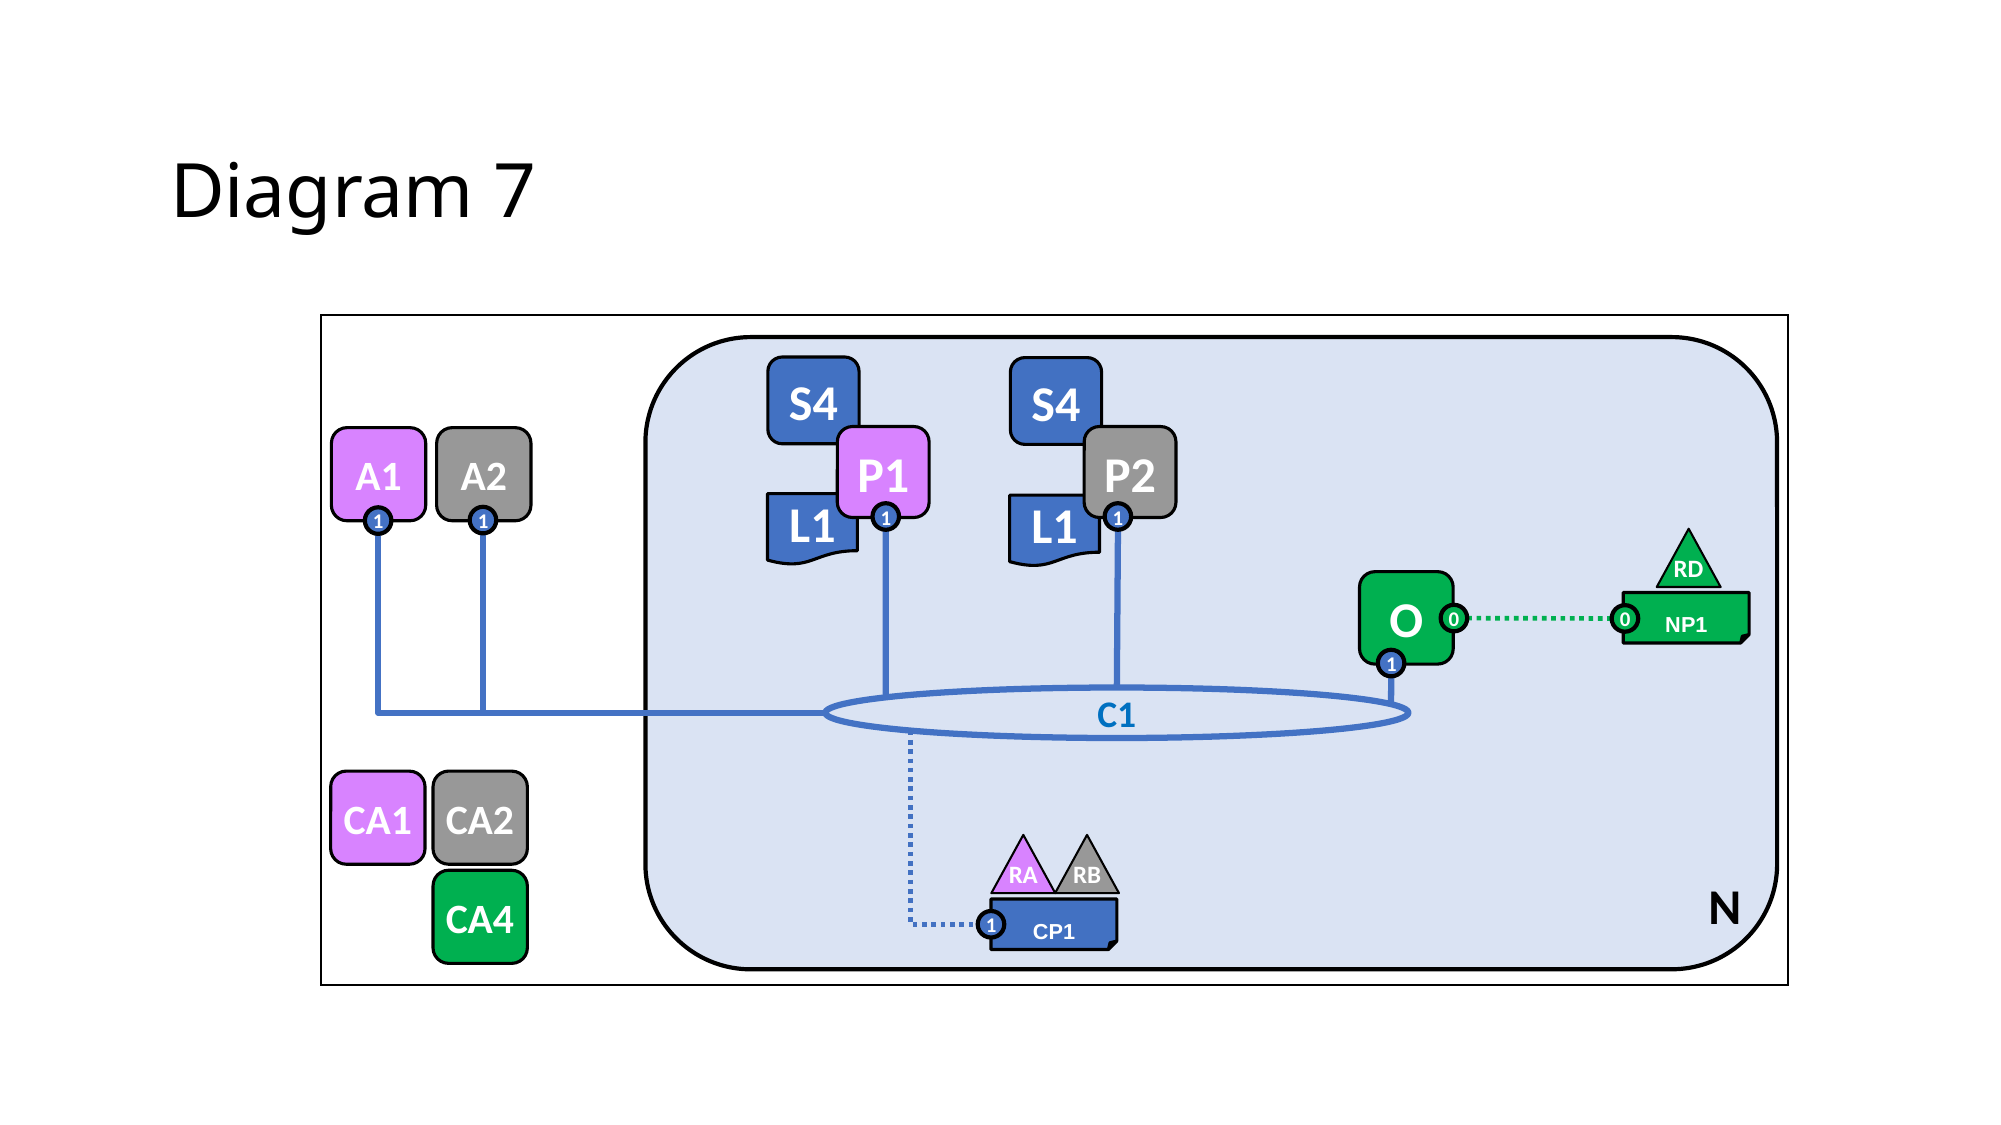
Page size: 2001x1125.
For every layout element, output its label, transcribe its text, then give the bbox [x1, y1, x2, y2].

text_box CA1 [328, 768, 428, 867]
text_box 0 [1610, 604, 1640, 633]
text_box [512, 399, 692, 848]
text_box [564, 451, 744, 795]
text_box C1 [824, 685, 1411, 741]
text_box 0 [1439, 604, 1468, 633]
text_box CA2 [430, 768, 530, 867]
text_box O [1357, 569, 1456, 667]
text_box [320, 315, 1788, 986]
text_box S4 [767, 356, 860, 445]
text_box A1 [329, 425, 428, 523]
text_box CP1 [990, 899, 1117, 950]
text_box 1 [976, 910, 1006, 939]
text_box RD [1654, 526, 1723, 590]
text_box CA4 [430, 868, 530, 966]
text_box 1 [871, 502, 900, 531]
text_box 1 [1377, 649, 1406, 678]
text_box RA [989, 862, 1055, 896]
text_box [847, 793, 1042, 862]
text_box 1 [364, 506, 393, 535]
text_box RB [1053, 832, 1121, 896]
text_box L1 [765, 491, 860, 566]
text_box P2 [1082, 424, 1179, 520]
text_box Diagram 7 [162, 84, 1888, 303]
text_box L1 [1007, 493, 1102, 568]
text_box NP1 [1623, 592, 1750, 643]
text_box P1 [835, 424, 932, 520]
text_box 1 [468, 506, 498, 535]
text_box 1 [1103, 502, 1132, 531]
text_box S4 [1009, 356, 1103, 446]
text_box A2 [434, 425, 512, 523]
